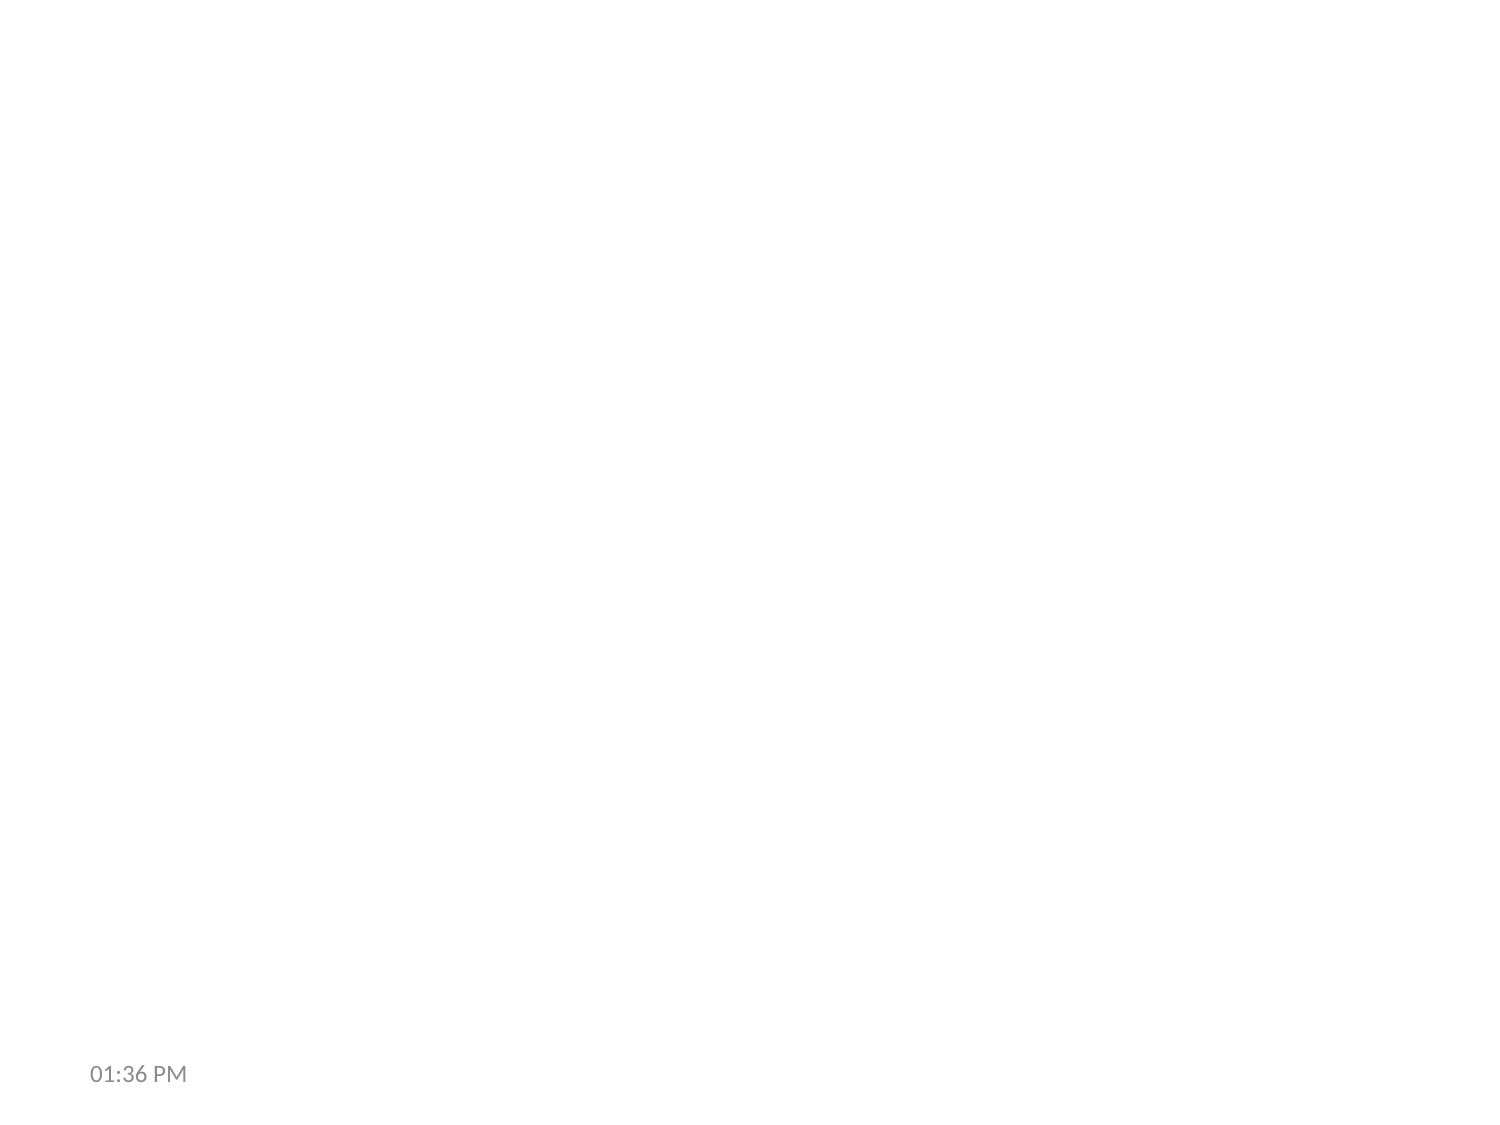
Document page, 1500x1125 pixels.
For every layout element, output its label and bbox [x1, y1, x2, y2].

slide_number [75, 1042, 425, 1103]
